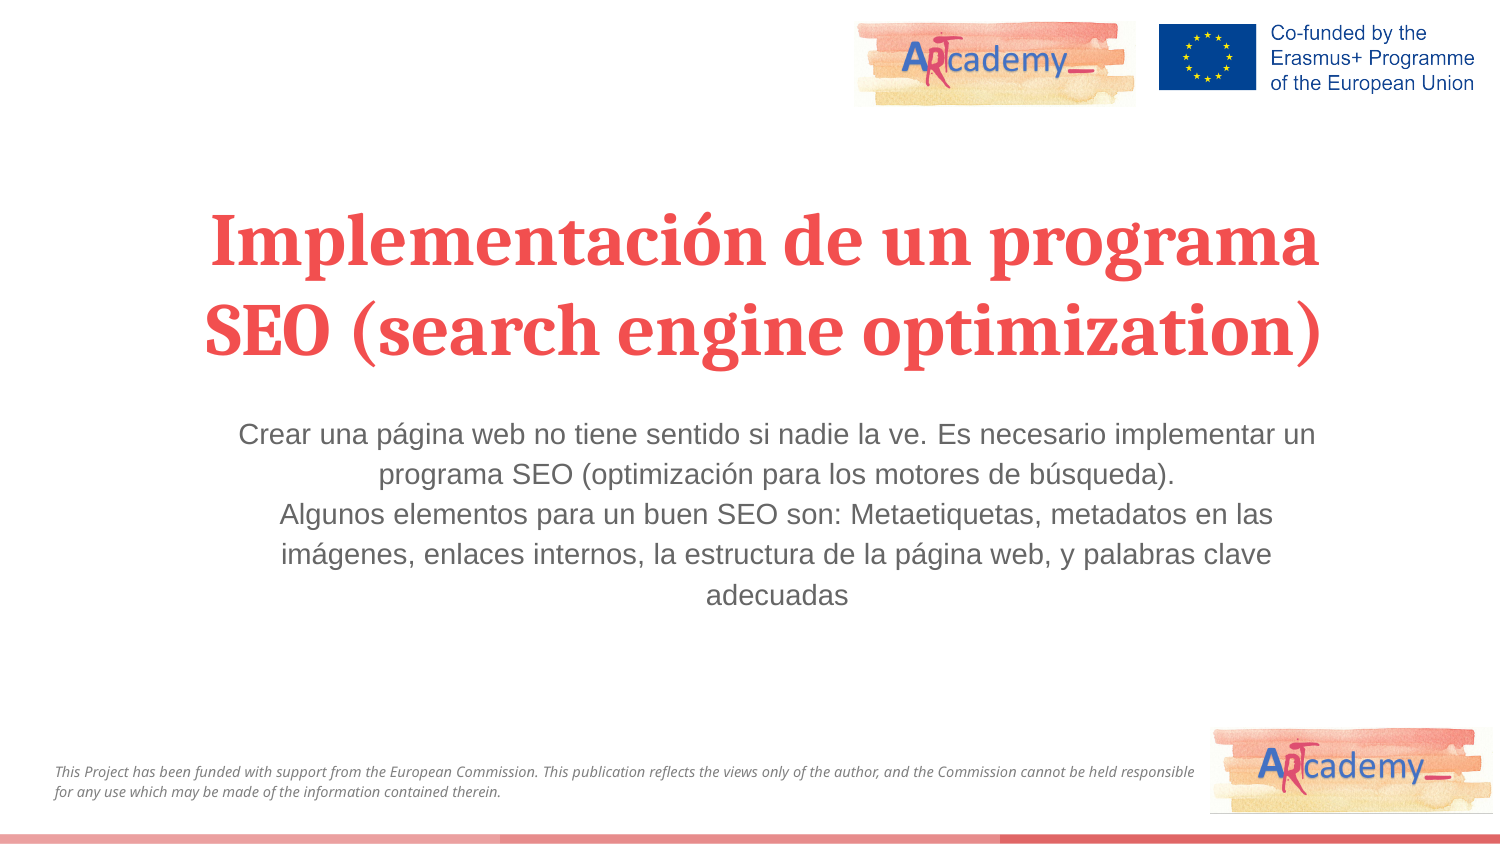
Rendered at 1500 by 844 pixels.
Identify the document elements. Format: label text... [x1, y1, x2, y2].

picture [1158, 24, 1474, 94]
picture [1210, 709, 1493, 844]
picture [854, 2, 1137, 138]
title Implementación de un programa SEO (search engine optimization) [180, 178, 1352, 386]
list Crear una página web no tiene sentido si nadie la ve. Es necesario implementar un programa SEO (optimización para los motores de búsqueda). Algunos elementos para un buen SEO son: Metaetiquetas, metadatos en las imágenes, enlaces internos, la estructura de la página web, y palabras clave adecuadas [180, 395, 1352, 754]
text_box This Project has been funded with support from the European Commission. This publication reflects the views only of the author, and the Commission cannot be held responsible for any use which may be made of the information contained therein. [39, 754, 1205, 799]
